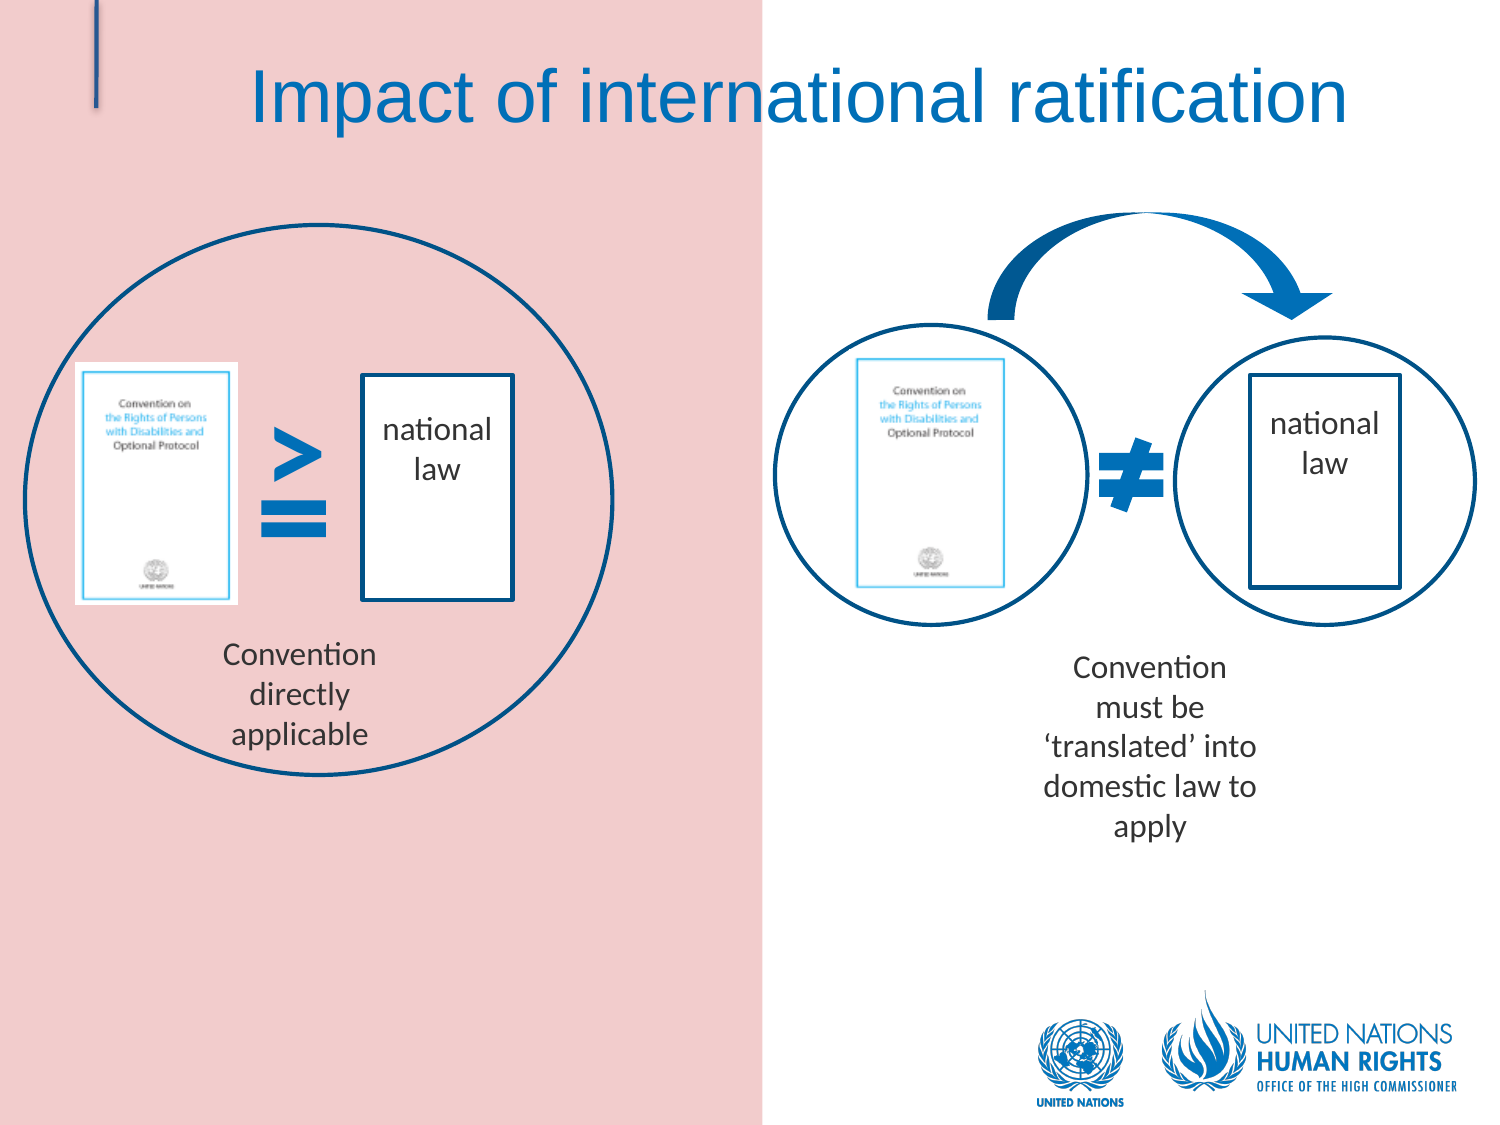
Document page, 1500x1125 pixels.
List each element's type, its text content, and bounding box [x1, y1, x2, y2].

text_box national law [360, 373, 515, 602]
picture [74, 362, 238, 606]
text_box [1172, 335, 1478, 628]
text_box [0, 0, 764, 1125]
text_box [1096, 435, 1166, 515]
text_box Convention must be ‘translated’ into domestic law to apply [1024, 637, 1276, 852]
text_box national law [1248, 373, 1402, 590]
text_box [985, 210, 1335, 323]
text_box Impact of international ratification [24, 40, 1500, 146]
text_box > [249, 362, 325, 528]
text_box [259, 520, 328, 539]
text_box [772, 322, 1090, 628]
text_box Convention directly applicable [187, 624, 413, 760]
picture [849, 349, 1013, 593]
picture [1037, 990, 1457, 1107]
text_box [22, 222, 615, 778]
